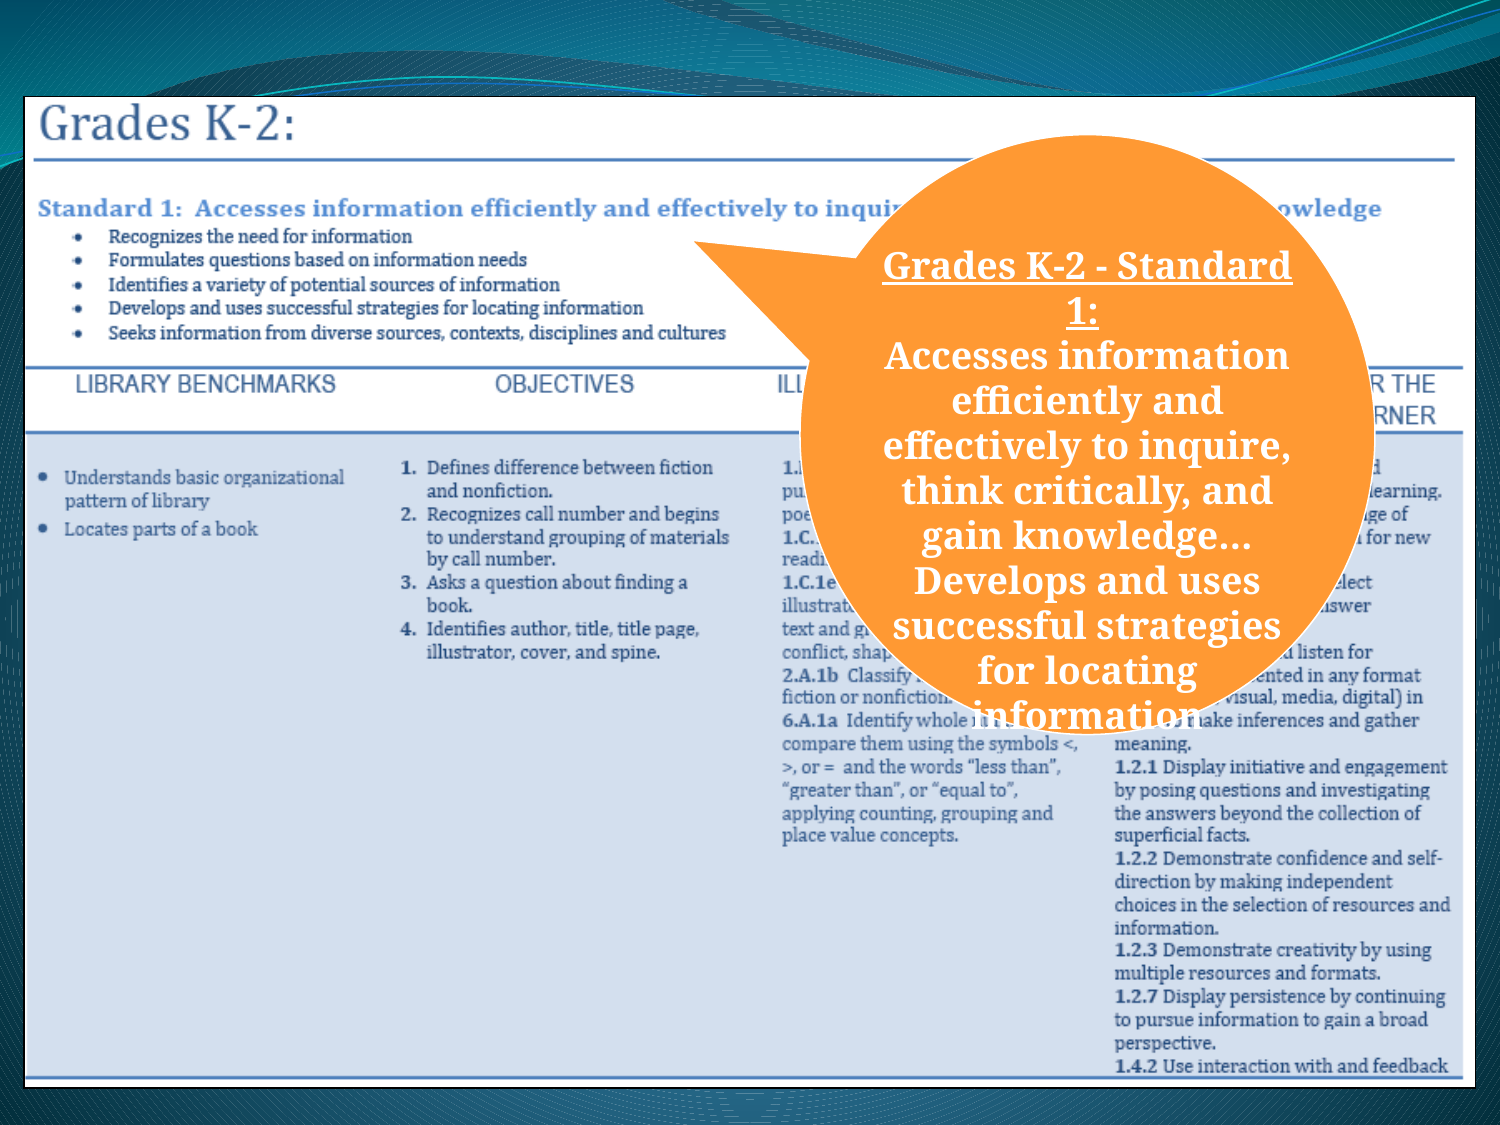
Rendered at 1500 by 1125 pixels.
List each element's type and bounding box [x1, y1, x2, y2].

picture [24, 96, 1476, 1088]
